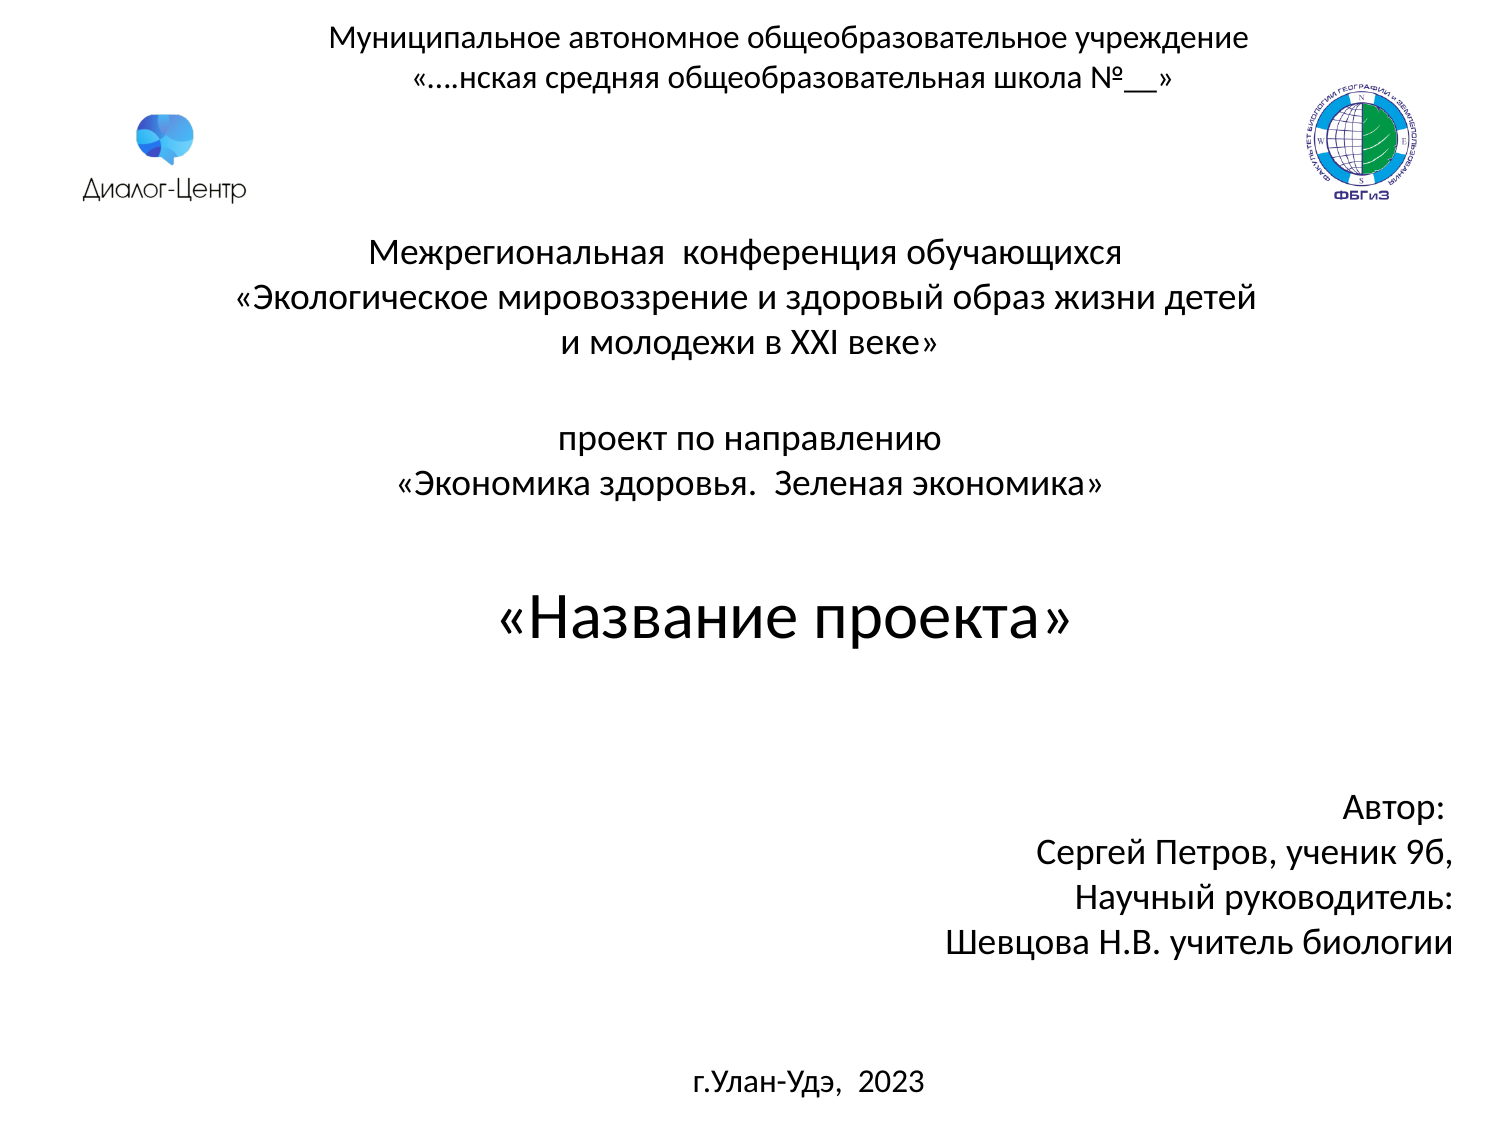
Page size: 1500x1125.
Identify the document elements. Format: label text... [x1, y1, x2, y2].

text_box г.Улан-Удэ, 2023 [478, 1051, 1140, 1125]
picture [1293, 77, 1434, 209]
title «Название проекта» [147, 504, 1423, 733]
subtitle Автор: Сергей Петров, ученик 9б, Научный руководитель: Шевцова Н.В. учитель биологии [419, 775, 1470, 1004]
text_box Муниципальное автономное общеобразовательное учреждение «….нская средняя общеобразовательная школа №__» [313, 7, 1273, 103]
text_box Межрегиональная конференция обучающихся «Экологическое мировоззрение и здоровый образ жизни детей и молодежи в ХХI веке» проект по направлению «Экономика здоровья. Зеленая экономика» [0, 219, 1500, 504]
picture [52, 89, 277, 221]
